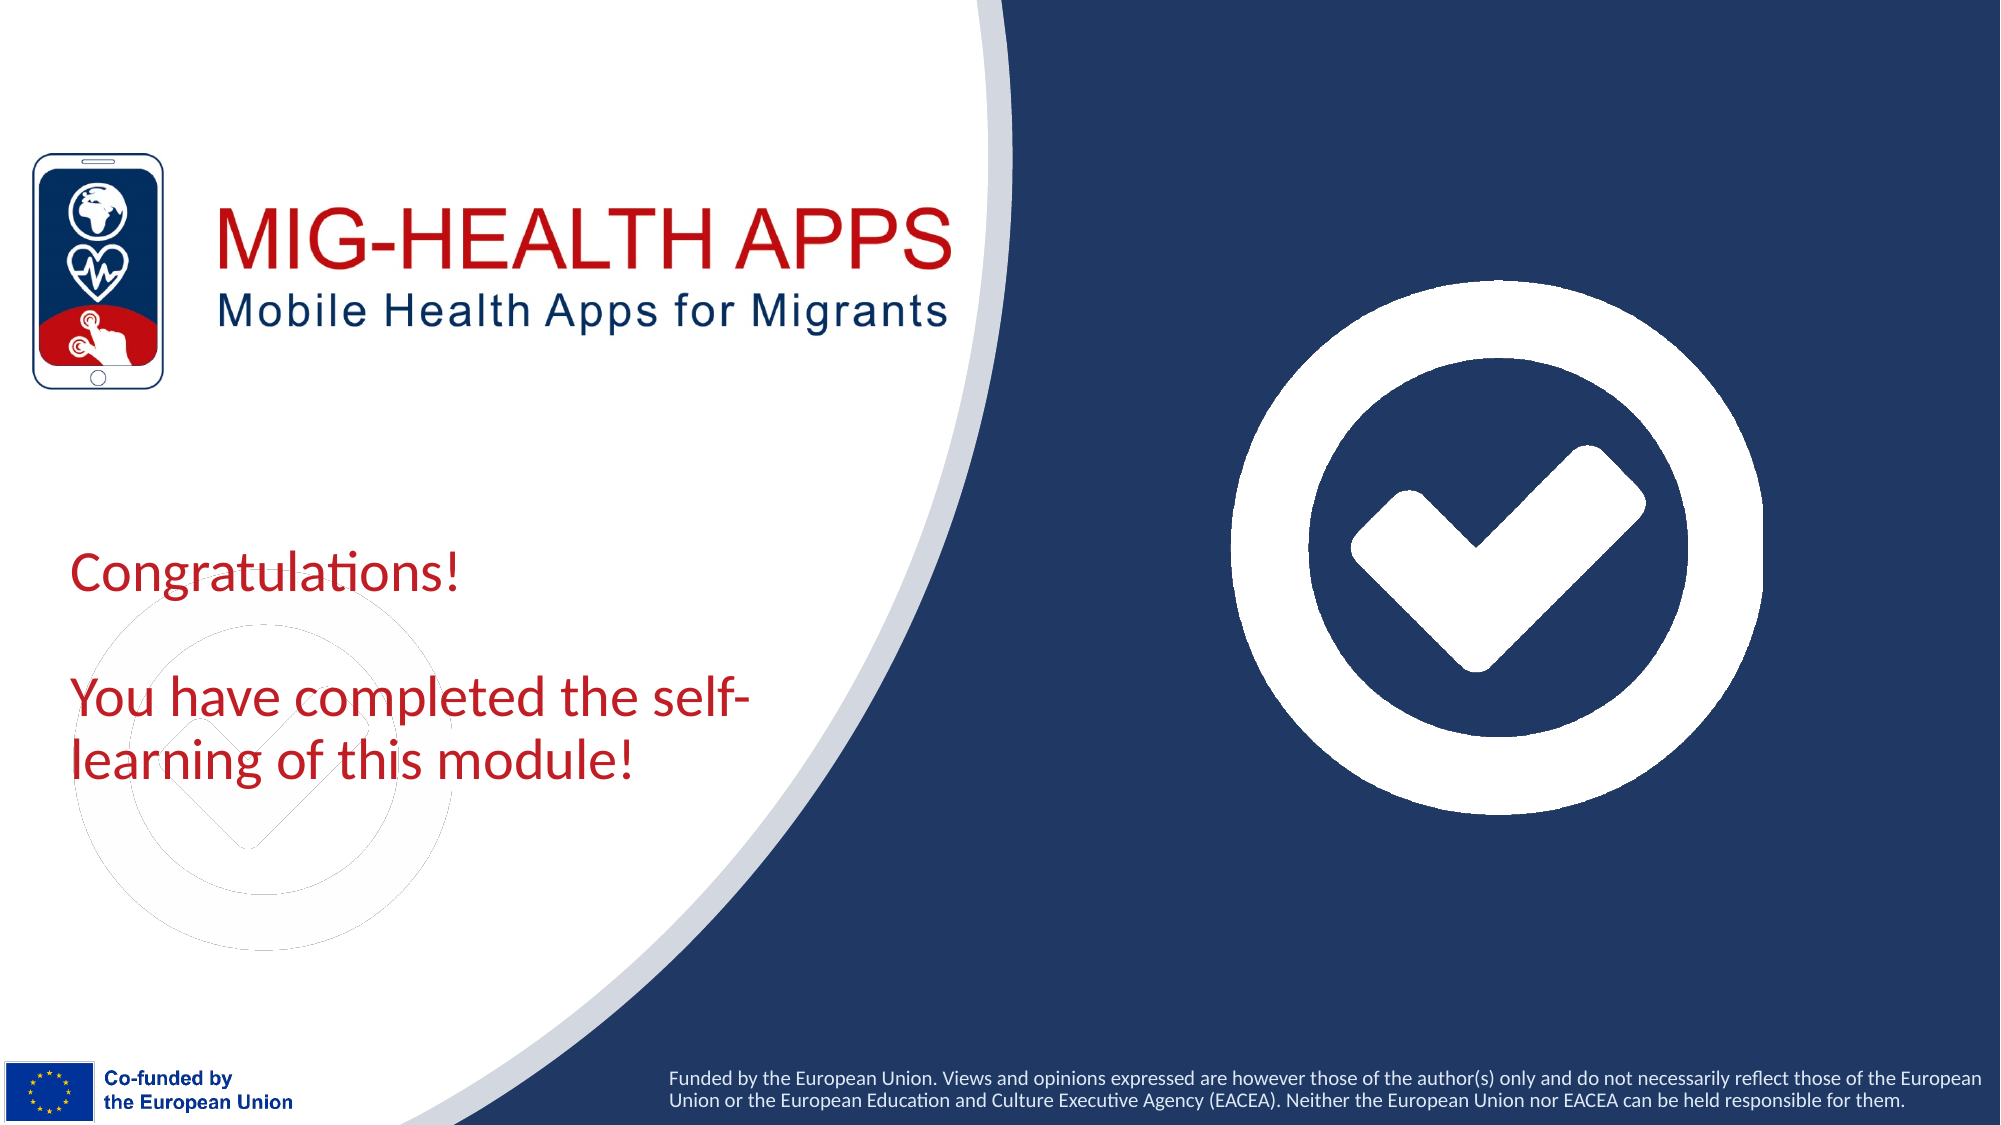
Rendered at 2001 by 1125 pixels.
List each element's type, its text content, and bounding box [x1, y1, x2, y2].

picture [70, 569, 452, 951]
text_box [882, 0, 1013, 683]
picture [1, 1058, 304, 1125]
text_box Congratulations! You have completed the self-learning of this module! [55, 479, 882, 854]
text_box Funded by the European Union. Views and opinions expressed are however those of the author(s) only and do not necessarily reflect those of the European Union or the European Education and Culture Executive Agency (EACEA). Neither the European Union nor EACEA can be held responsible for them. [654, 1038, 2000, 1125]
text_box [0, 0, 989, 1125]
picture [1226, 279, 1763, 816]
text_box [402, 854, 769, 1125]
picture [32, 152, 952, 390]
